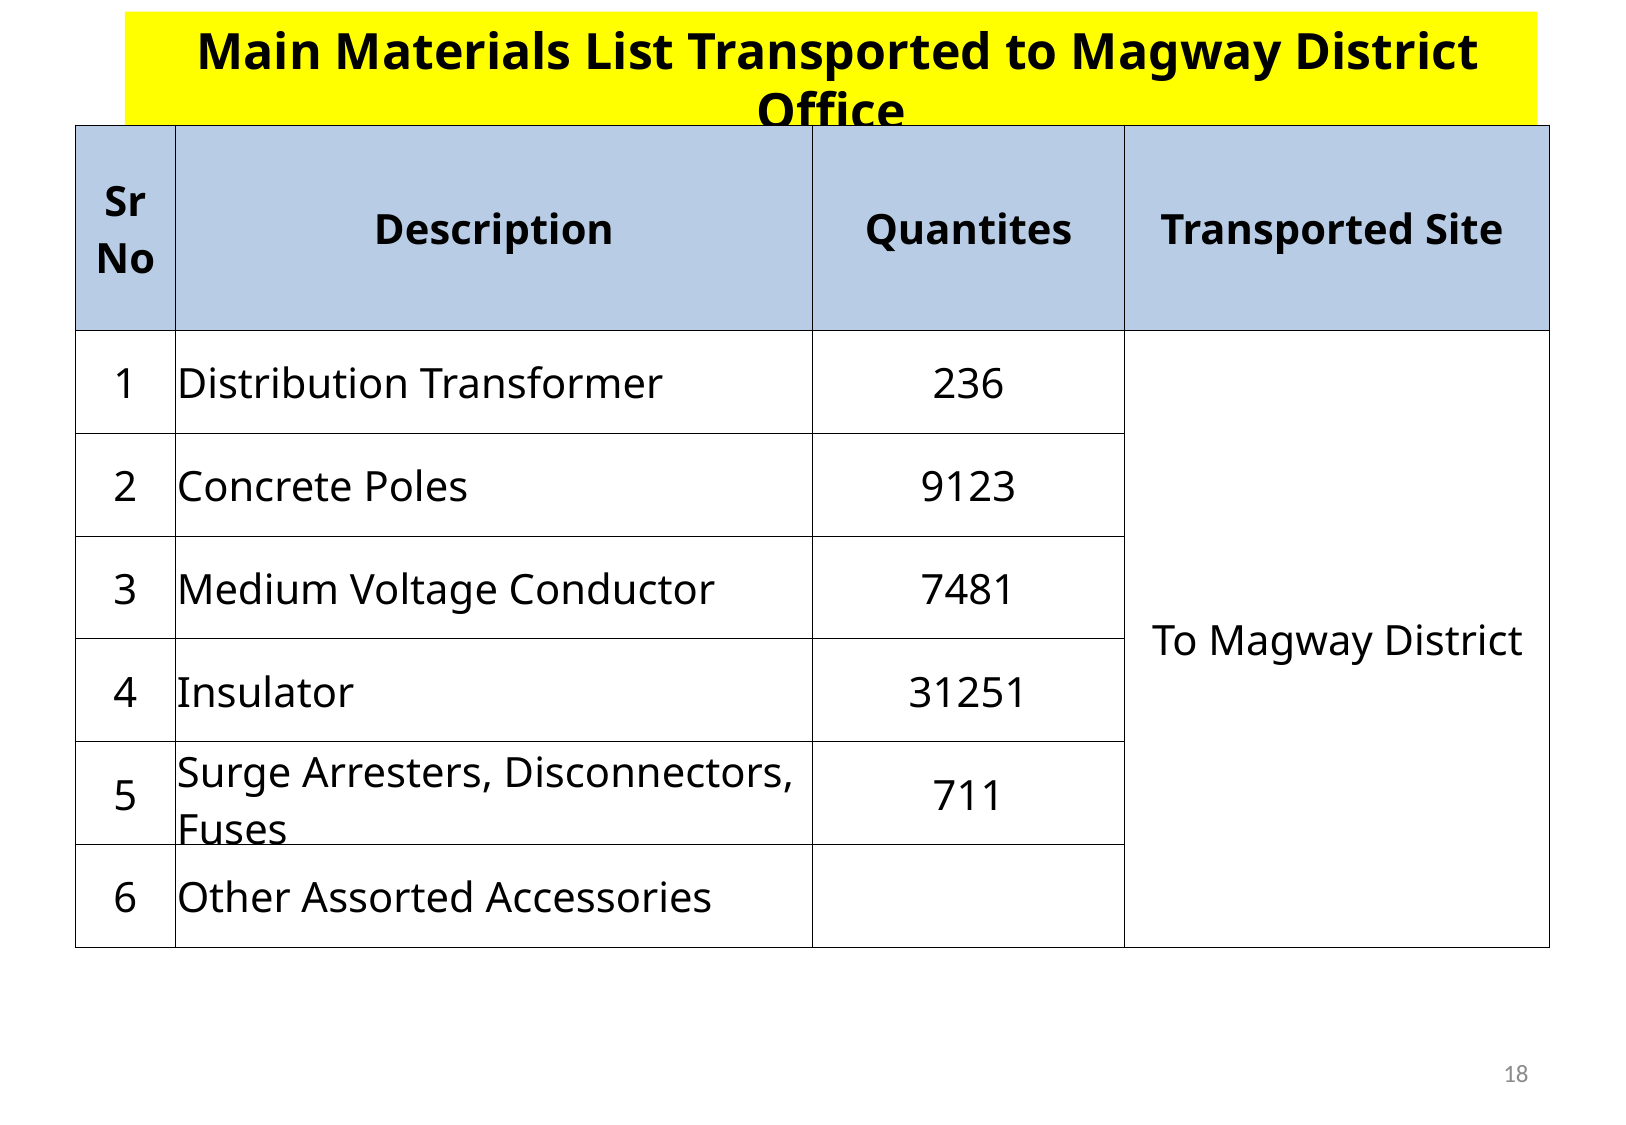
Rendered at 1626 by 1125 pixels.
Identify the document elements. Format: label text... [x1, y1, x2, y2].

table_cell 711 [813, 742, 1124, 844]
table_cell 2 [76, 434, 175, 536]
table_cell 31251 [813, 639, 1124, 741]
table_cell Insulator [176, 639, 812, 741]
table_cell Concrete Poles [176, 434, 812, 536]
table_header Quantites [813, 126, 1124, 330]
table_cell 236 [813, 331, 1124, 433]
table_header Sr No [76, 126, 175, 330]
table_cell 4 [76, 639, 175, 741]
slide_number 18 [1164, 1042, 1544, 1103]
table_cell 7481 [813, 537, 1124, 638]
table_cell Surge Arresters, Disconnectors, Fuses [176, 742, 812, 844]
table_cell [813, 845, 1124, 947]
table_cell 9123 [813, 434, 1124, 536]
table_header Description [176, 126, 812, 330]
table_header Transported Site [1125, 126, 1549, 330]
table_cell 6 [76, 845, 175, 947]
table_cell 1 [76, 331, 175, 433]
table_cell Medium Voltage Conductor [176, 537, 812, 638]
text_box Main Materials List Transported to Magway District Office [124, 11, 1538, 125]
table_cell To Magway District [1125, 331, 1549, 947]
table_cell 3 [76, 537, 175, 638]
table_cell Distribution Transformer [176, 331, 812, 433]
table_cell Other Assorted Accessories [176, 845, 812, 947]
table_cell 5 [76, 742, 175, 844]
